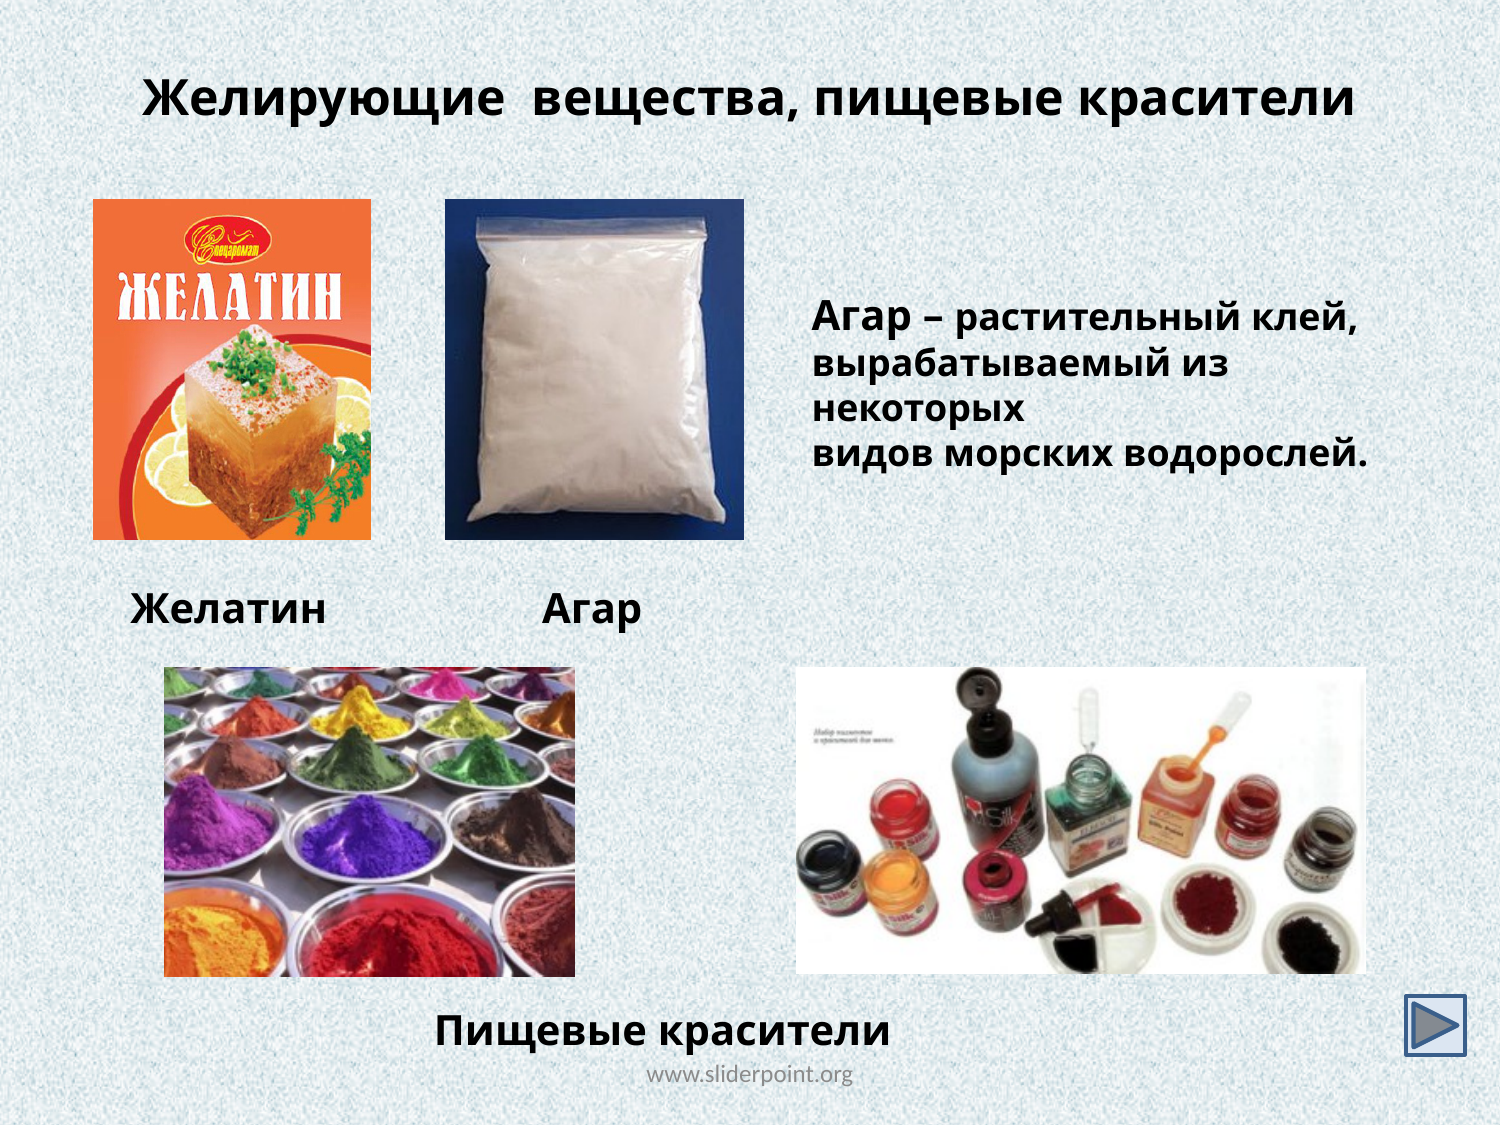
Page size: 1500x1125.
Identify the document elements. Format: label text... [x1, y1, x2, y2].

text_box [1404, 994, 1467, 1057]
text_box Пищевые красители [339, 996, 997, 1061]
text_box Желатин [105, 574, 364, 639]
text_box Агар [468, 574, 727, 639]
footer www.sliderpoint.org [512, 1042, 988, 1103]
text_box Желирующие вещества, пищевые красители [105, 58, 1395, 134]
text_box Агар – растительный клей, вырабатываемый из некоторых видов морских водорослей. [796, 281, 1465, 482]
picture [0, 0, 1500, 1125]
